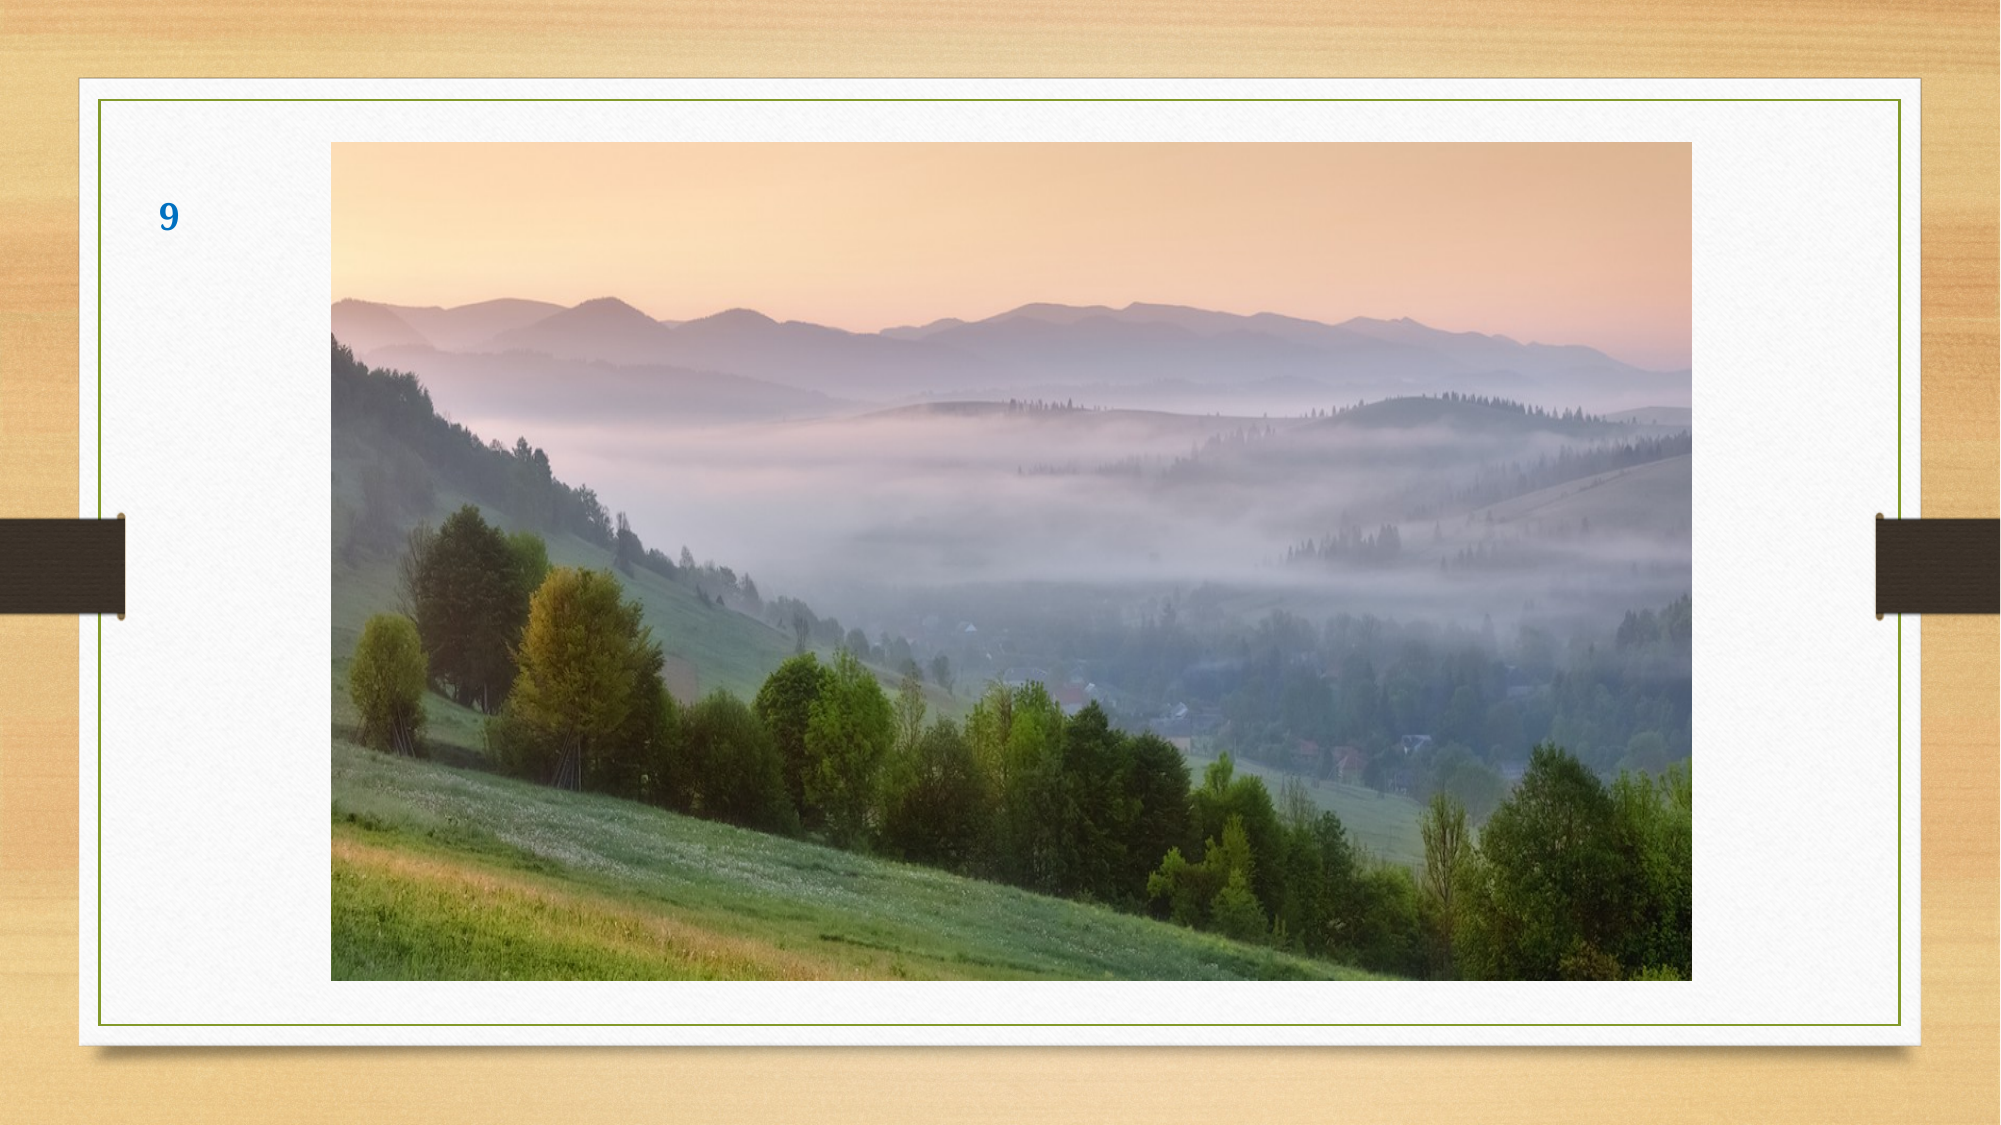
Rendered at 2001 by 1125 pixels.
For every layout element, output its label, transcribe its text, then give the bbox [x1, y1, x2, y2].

picture [0, 0, 2001, 1125]
text_box 9 [144, 186, 215, 246]
